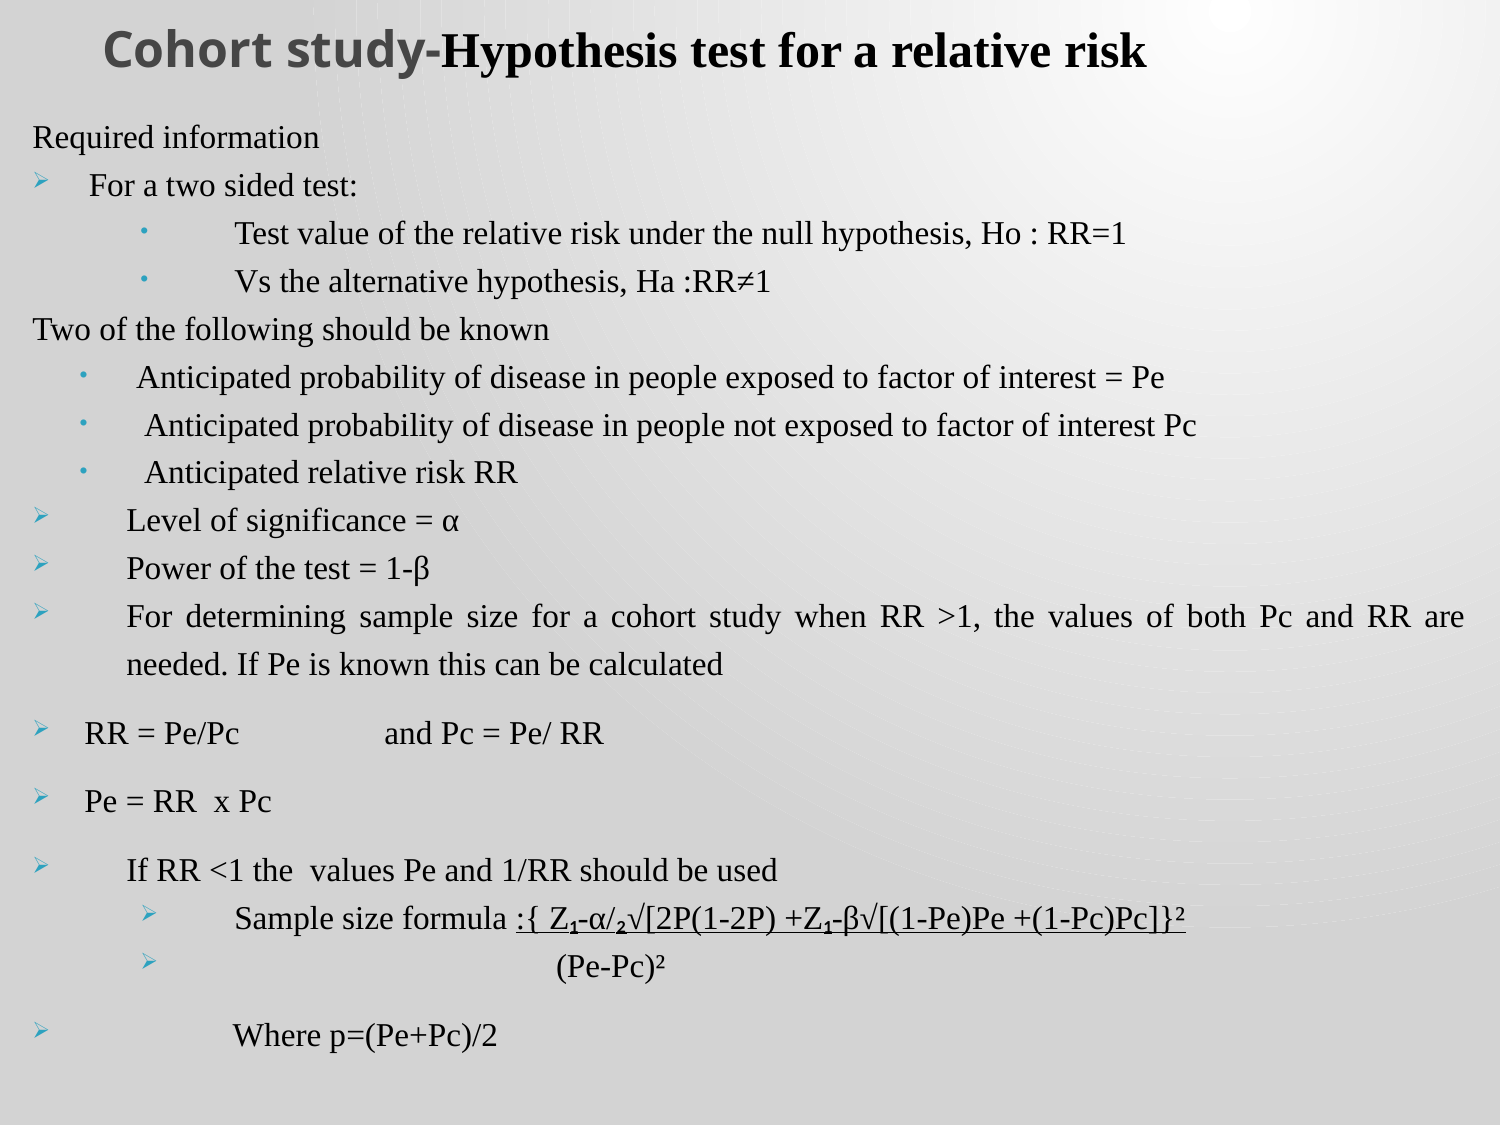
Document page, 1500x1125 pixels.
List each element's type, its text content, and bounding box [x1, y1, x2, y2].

list Required information For a two sided test: Test value of the relative risk under the null hypothesis, Ho : RR=1 Vs the alternative hypothesis, Ha :RR≠1 Two of the following should be known Anticipated probability of disease in people exposed to factor of interest = Pe Anticipated probability of disease in people not exposed to factor of interest Pc Anticipated relative risk RR Level of significance = α Power of the test = 1-β For determining sample size for a cohort study when RR >1, the values of both Pc and RR are needed. If Pe is known this can be calculated RR = Pe/Pc and Pc = Pe/ RR Pe = RR x Pc If RR <1 the values Pe and 1/RR should be used Sample size formula :{ Z₁-α/₂√[2P(1-2P) +Z₁-β√[(1-Pe)Pe +(1-Pc)Pc]}² (Pe-Pc)² Where p=(Pe+Pc)/2 [17, 99, 1483, 1100]
title Cohort study-Hypothesis test for a relative risk [87, 37, 1425, 105]
